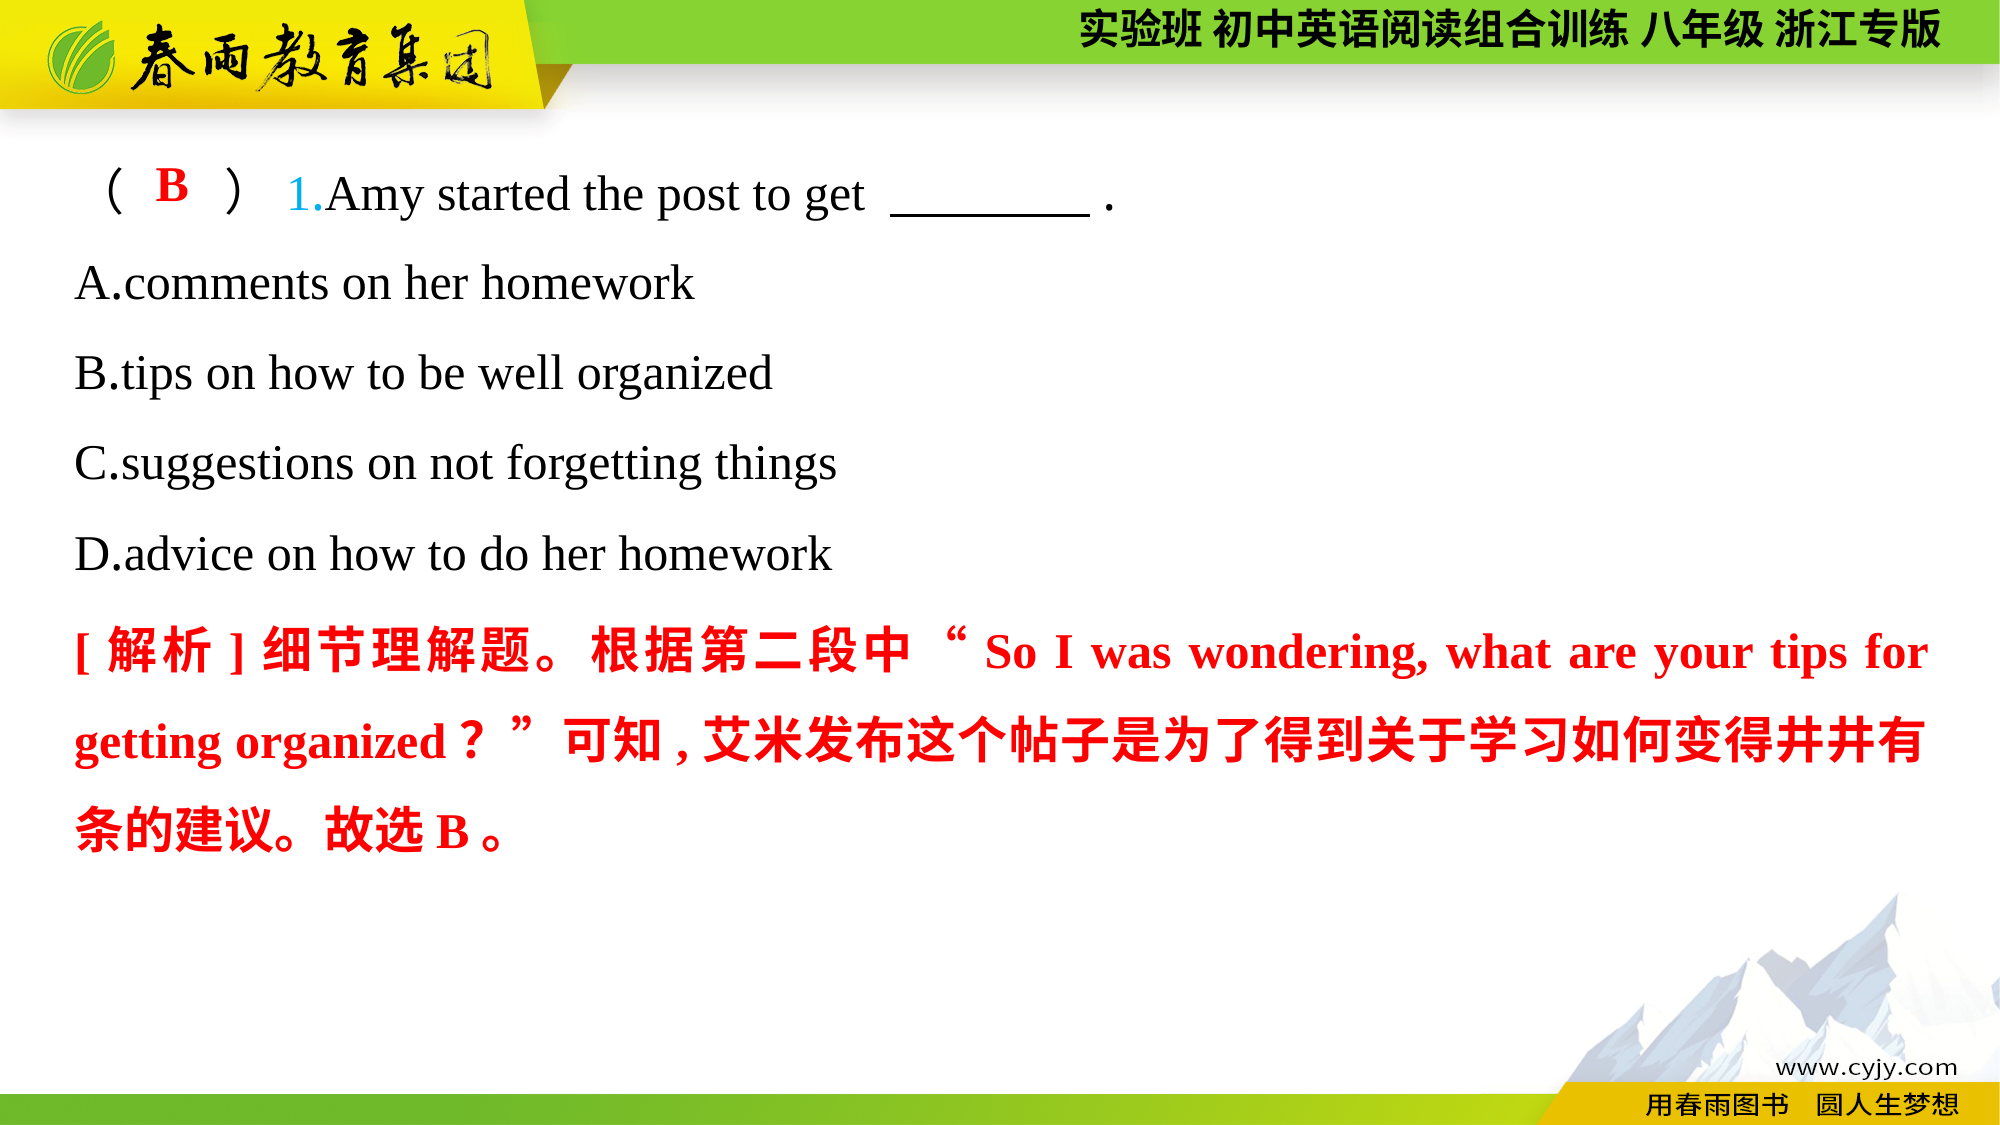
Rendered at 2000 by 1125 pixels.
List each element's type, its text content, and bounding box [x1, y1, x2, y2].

text_box [解析]细节理解题。根据第二段中“So I was wondering, what are your tips for getting organized？”可知,艾米发布这个帖子是为了得到关于学习如何变得井井有条的建议。故选B。 [59, 581, 1944, 867]
text_box B [140, 144, 204, 219]
picture [0, 0, 2000, 1125]
list （ ）1.Amy started the post to get . A.comments on her homework B.tips on how to be well organized C.suggestions on not forgetting things D.advice on how to do her homework [59, 122, 1944, 581]
